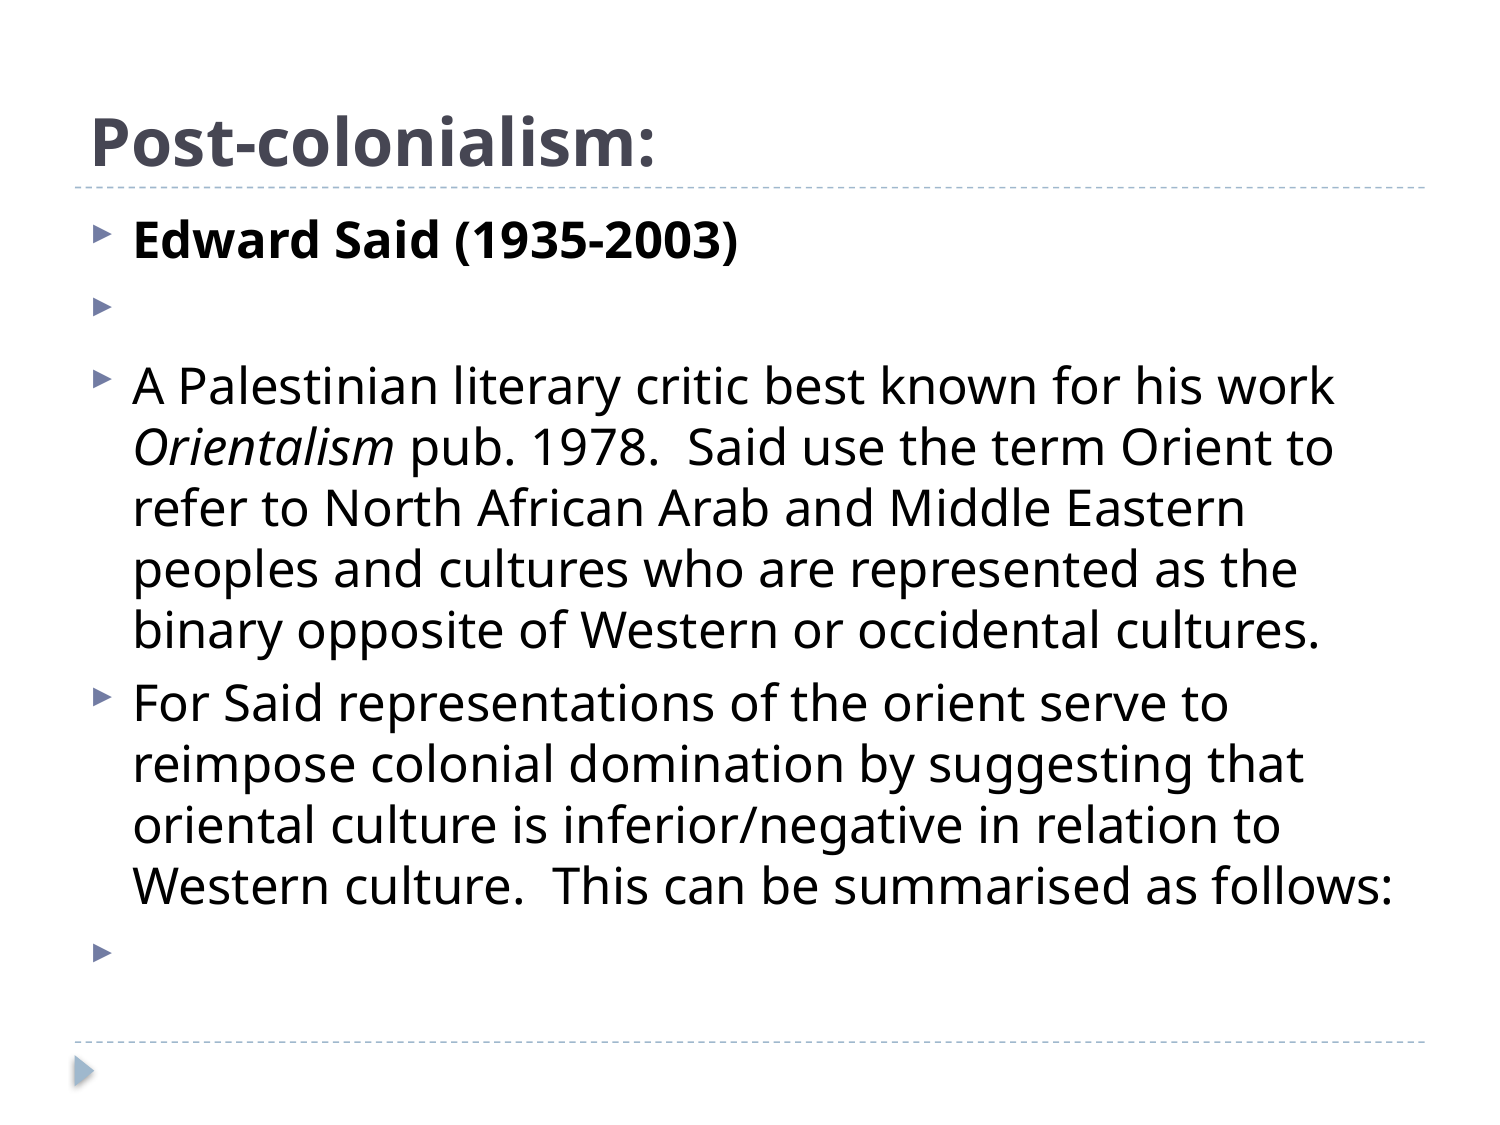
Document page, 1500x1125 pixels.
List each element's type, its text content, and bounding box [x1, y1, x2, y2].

list Edward Said (1935-2003) A Palestinian literary critic best known for his work Orientalism pub. 1978. Said use the term Orient to refer to North African Arab and Middle Eastern peoples and cultures who are represented as the binary opposite of Western or occidental cultures. For Said representations of the orient serve to reimpose colonial domination by suggesting that oriental culture is inferior/negative in relation to Western culture. This can be summarised as follows: [75, 200, 1425, 1010]
title Post-colonialism: [75, 24, 1425, 188]
